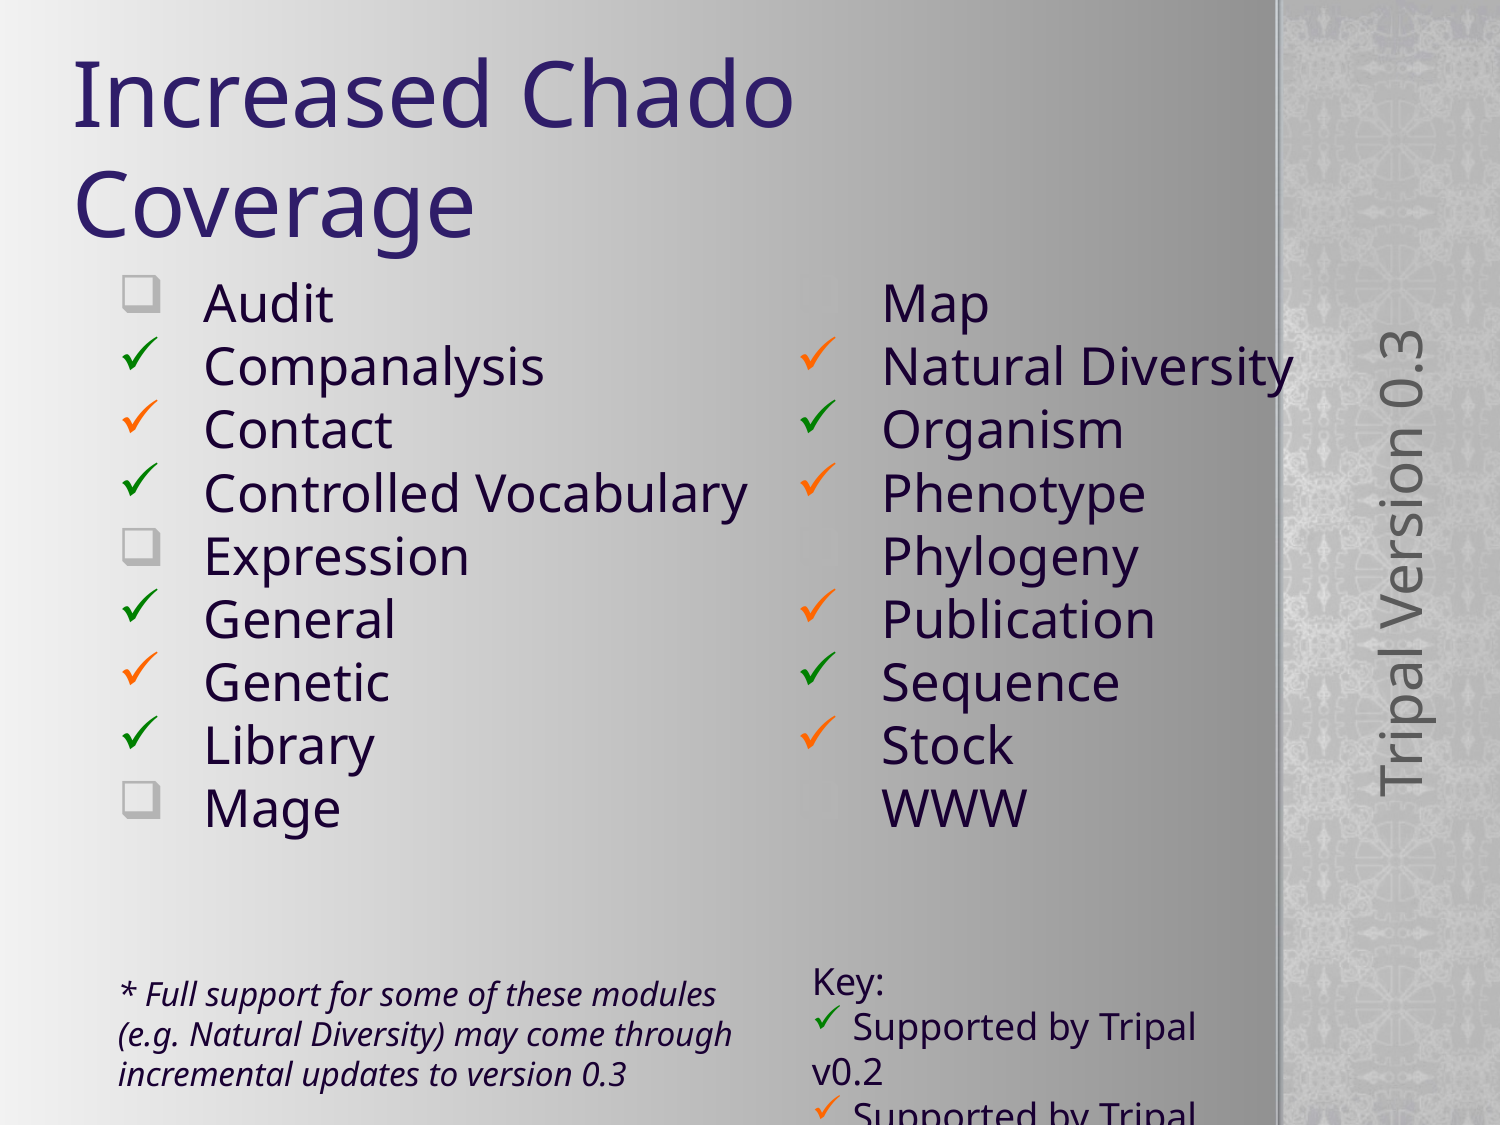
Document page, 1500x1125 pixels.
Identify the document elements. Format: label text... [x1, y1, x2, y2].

list Audit Companalysis Contact Controlled Vocabulary Expression General Genetic Library Mage Map Natural Diversity Organism Phenotype Phylogeny Publication Sequence Stock WWW [103, 262, 1277, 900]
picture [1275, 900, 1280, 1125]
picture [1275, 0, 1500, 1125]
title Increased Chado Coverage [57, 86, 1220, 207]
text_box * Full support for some of these modules (e.g. Natural Diversity) may come through incremental updates to version 0.3 [103, 965, 758, 1101]
text_box Key: Supported by Tripal v0.2 Supported by Tripal v0.3 [797, 950, 1256, 1125]
